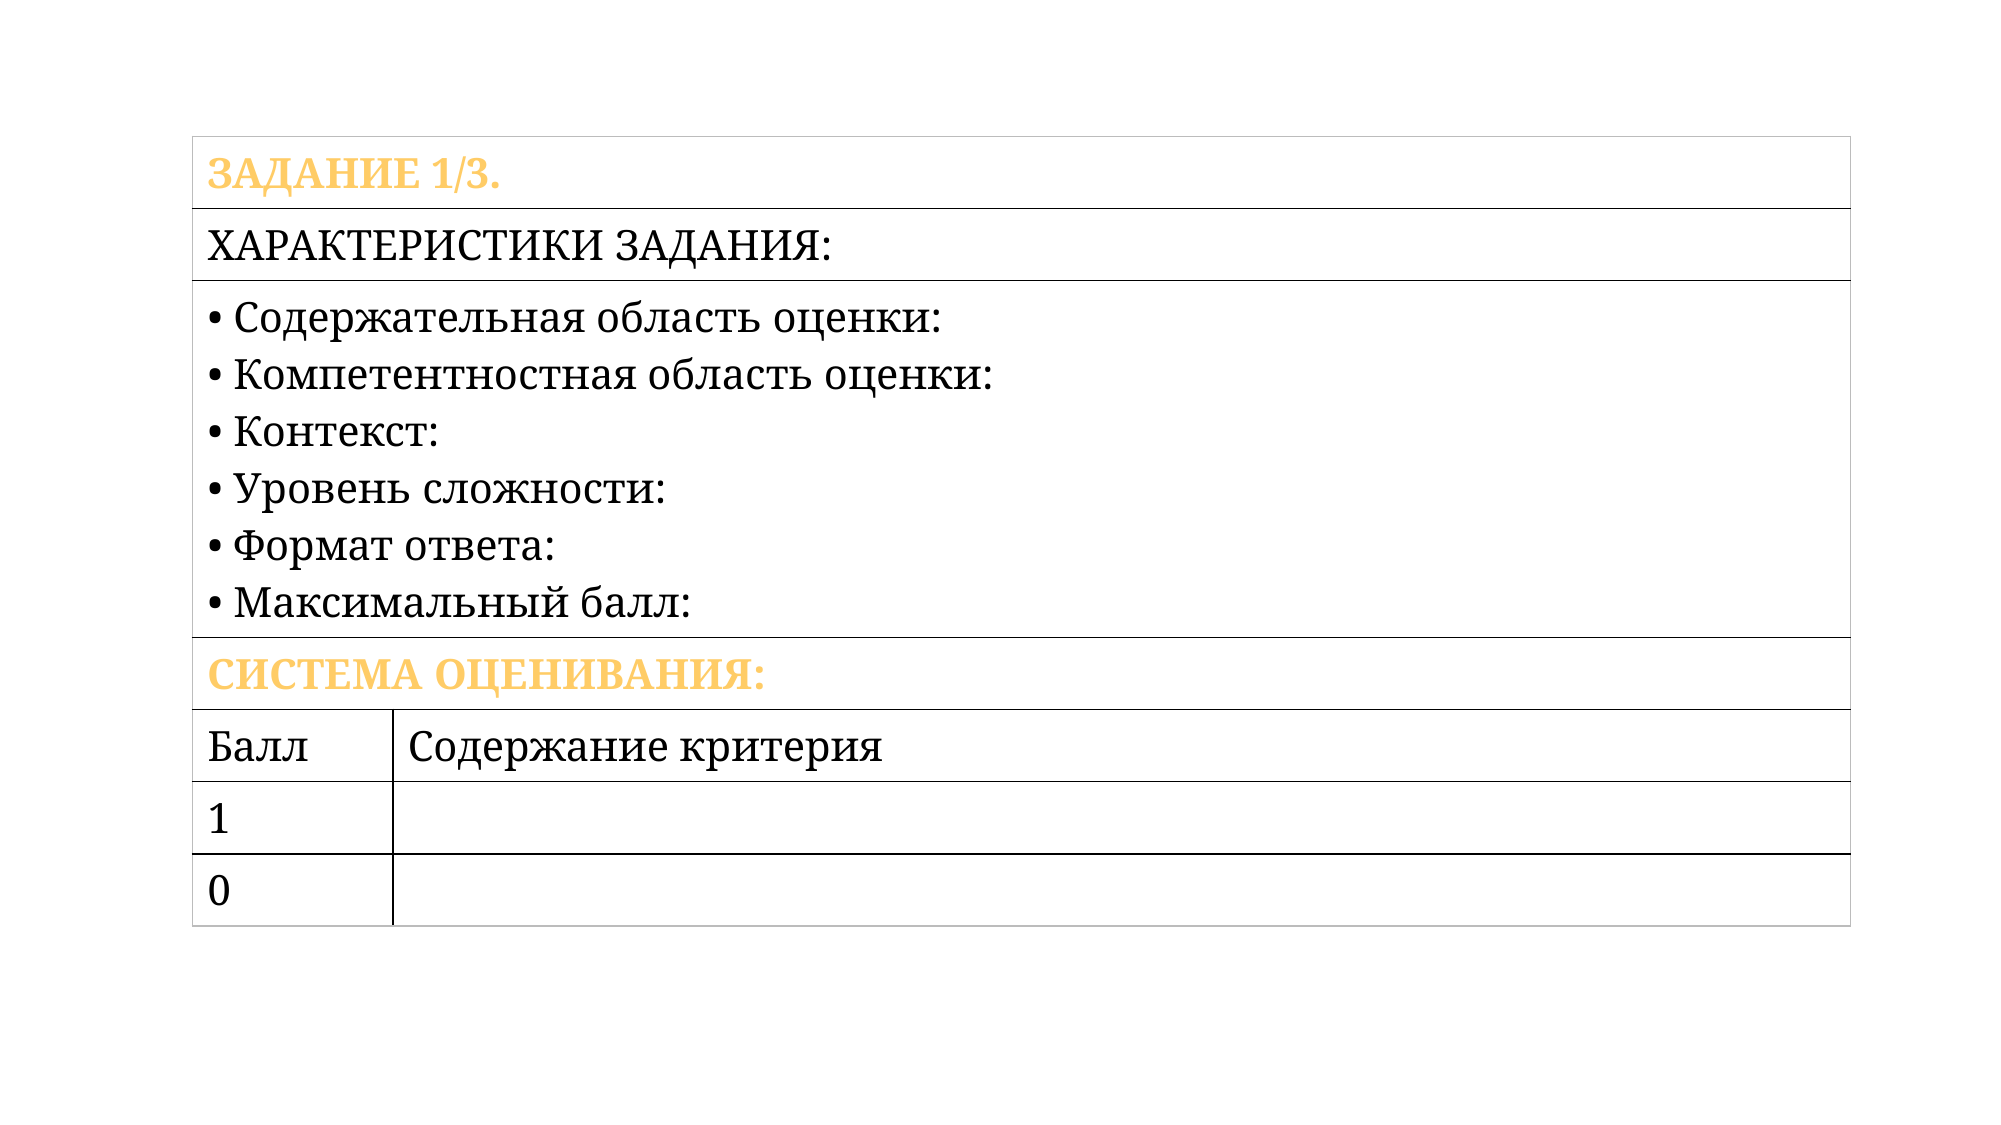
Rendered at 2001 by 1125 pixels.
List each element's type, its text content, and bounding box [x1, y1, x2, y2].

table_cell 0 [193, 855, 392, 925]
table_cell [394, 855, 1850, 925]
table_header ЗАДАНИЕ 1/3. [193, 137, 1850, 208]
table_cell • Содержательная область оценки: • Компетентностная область оценки: • Контекст: • Уровень сложности: • Формат ответа: • Максимальный балл: [193, 281, 1850, 637]
table_cell СИСТЕМА ОЦЕНИВАНИЯ: [193, 638, 1850, 709]
table_cell Содержание критерия [394, 710, 1850, 781]
table_cell ХАРАКТЕРИСТИКИ ЗАДАНИЯ: [193, 209, 1850, 280]
table_cell [394, 782, 1850, 853]
table_cell 1 [193, 782, 392, 853]
table_cell Балл [193, 710, 392, 781]
